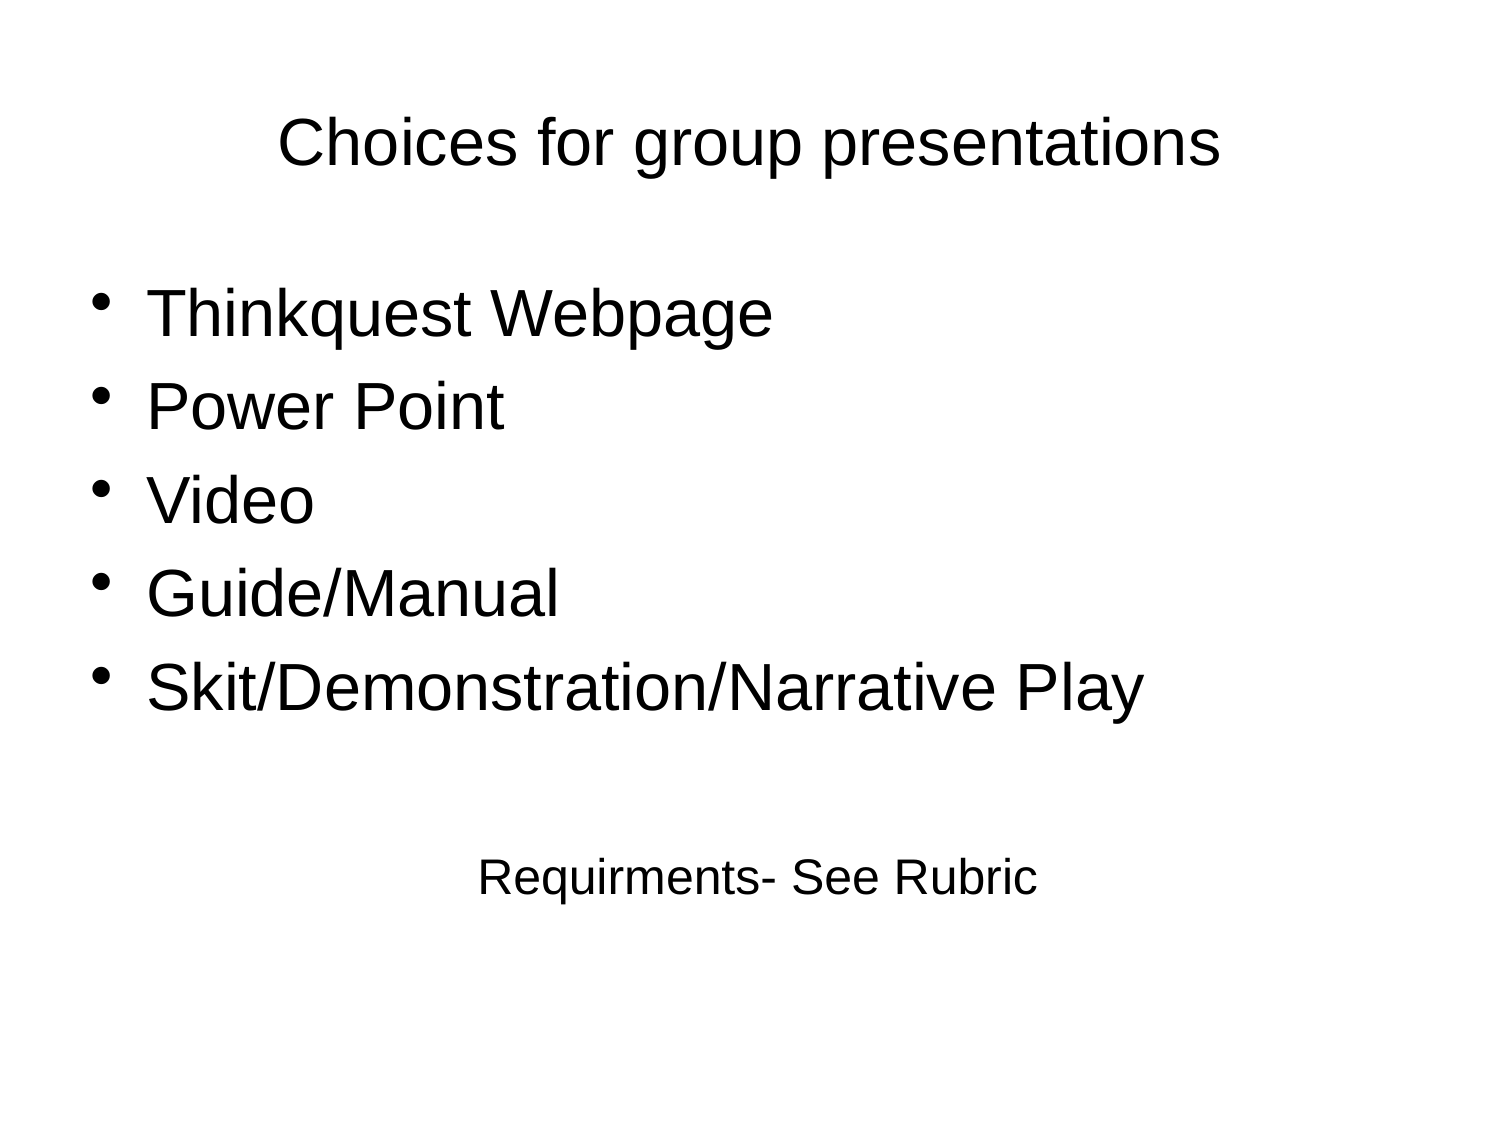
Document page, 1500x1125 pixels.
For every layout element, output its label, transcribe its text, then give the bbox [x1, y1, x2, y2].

title Choices for group presentations [74, 44, 1426, 233]
list Thinkquest Webpage Power Point Video Guide/Manual Skit/Demonstration/Narrative Play [74, 262, 1426, 1006]
text_box Requirments- See Rubric [462, 837, 1113, 913]
